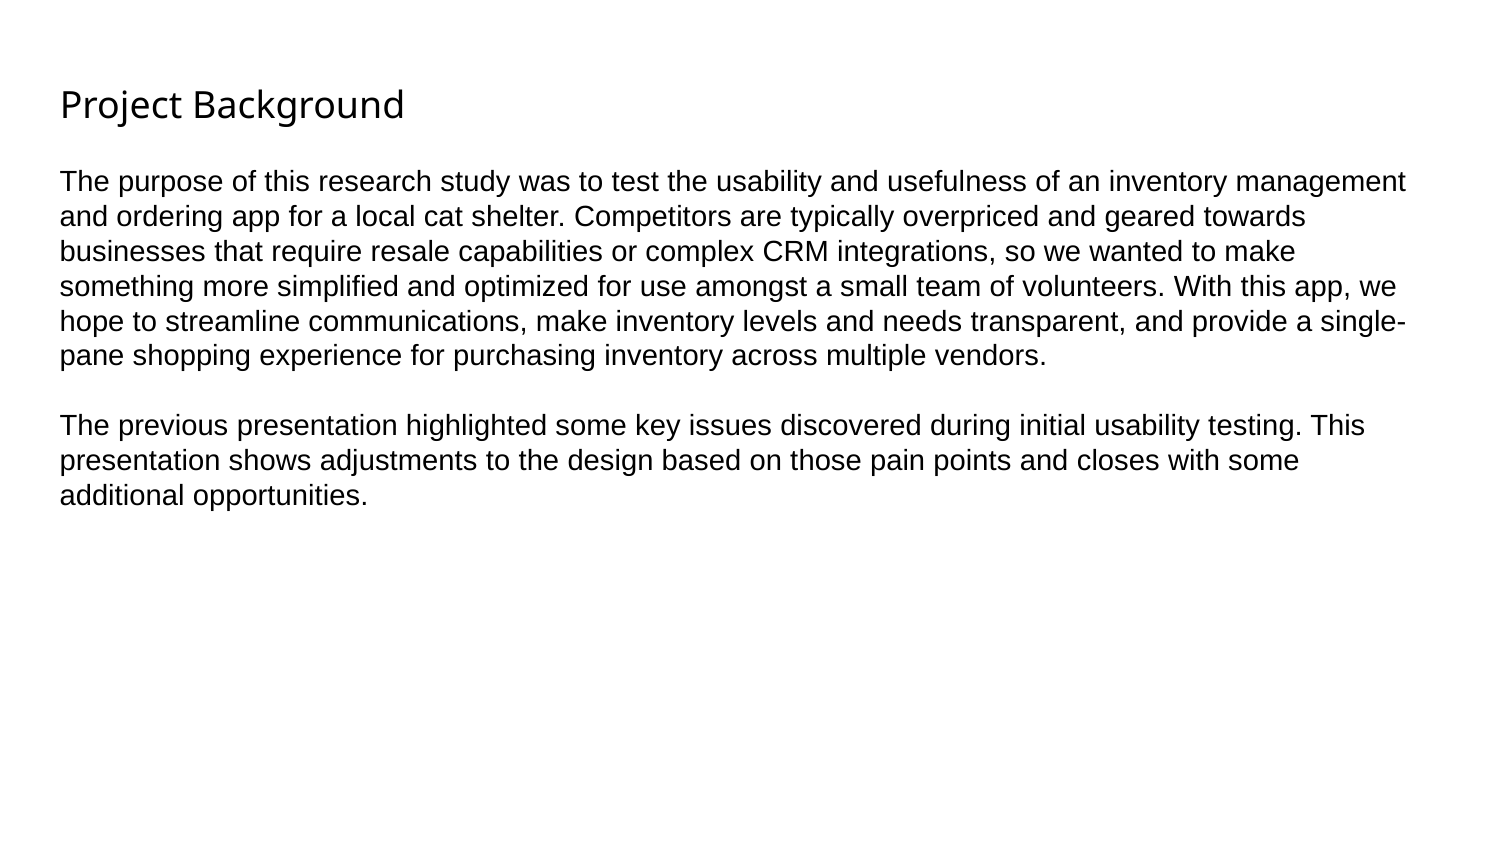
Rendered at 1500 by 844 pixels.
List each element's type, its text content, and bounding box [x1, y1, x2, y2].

text_box The purpose of this research study was to test the usability and usefulness of an inventory management and ordering app for a local cat shelter. Competitors are typically overpriced and geared towards businesses that require resale capabilities or complex CRM integrations, so we wanted to make something more simplified and optimized for use amongst a small team of volunteers. With this app, we hope to streamline communications, make inventory levels and needs transparent, and provide a single-pane shopping experience for purchasing inventory across multiple vendors. The previous presentation highlighted some key issues discovered during initial usability testing. This presentation shows adjustments to the design based on those pain points and closes with some additional opportunities. [44, 154, 1443, 519]
text_box Project Background [44, 66, 952, 144]
